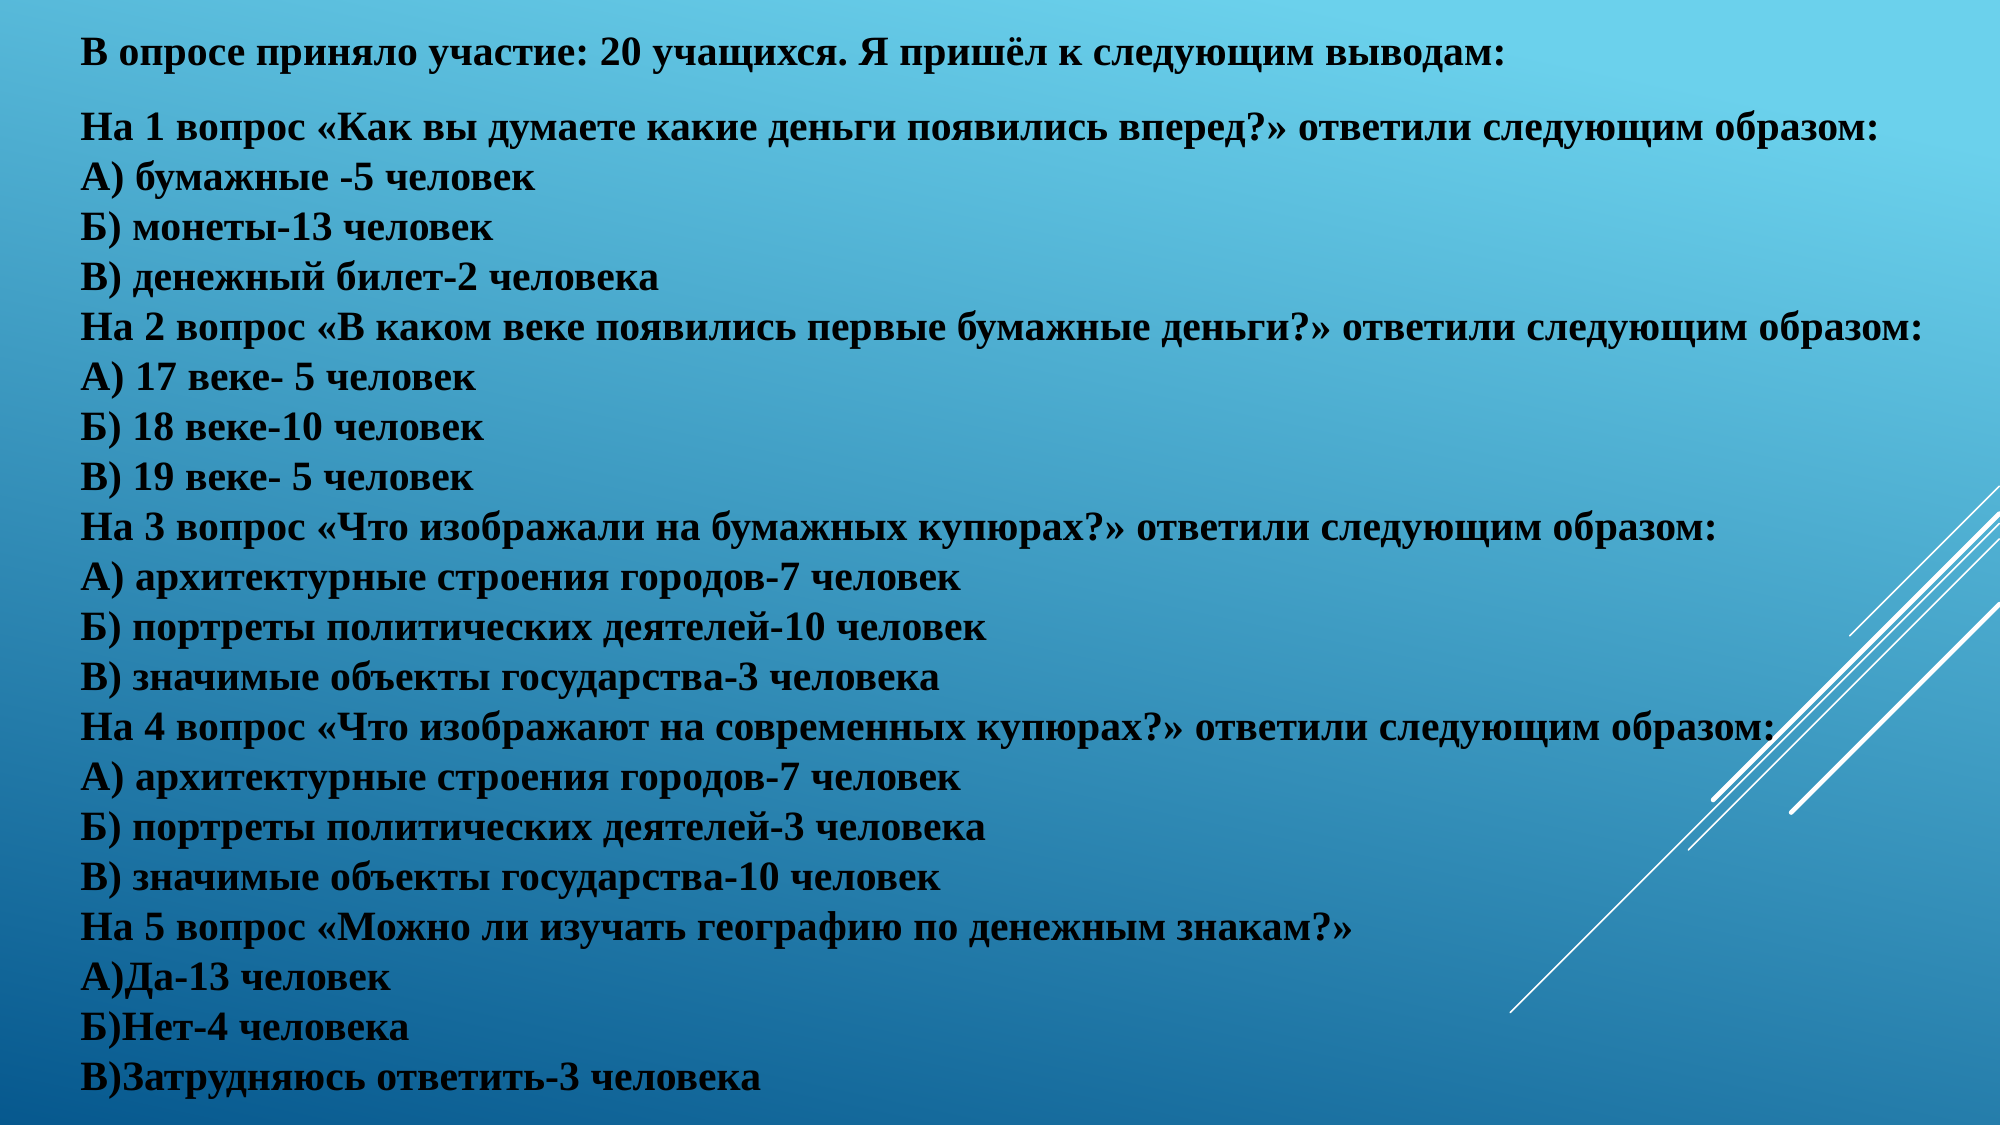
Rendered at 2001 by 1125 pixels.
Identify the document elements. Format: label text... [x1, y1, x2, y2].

text_box В опросе приняло участие: 20 учащихся. Я пришёл к следующим выводам: На 1 вопрос «Как вы думаете какие деньги появились вперед?» ответили следующим образом: А) бумажные -5 человек Б) монеты-13 человек В) денежный билет-2 человека На 2 вопрос «В каком веке появились первые бумажные деньги?» ответили следующим образом: А) 17 веке- 5 человек Б) 18 веке-10 человек В) 19 веке- 5 человек На 3 вопрос «Что изображали на бумажных купюрах?» ответили следующим образом: А) архитектурные строения городов-7 человек Б) портреты политических деятелей-10 человек В) значимые объекты государства-3 человека На 4 вопрос «Что изображают на современных купюрах?» ответили следующим образом: А) архитектурные строения городов-7 человек Б) портреты политических деятелей-3 человека В) значимые объекты государства-10 человек На 5 вопрос «Можно ли изучать географию по денежным знакам?» А)Да-13 человек Б)Нет-4 человека В)Затрудняюсь ответить-3 человека [65, 12, 2000, 1107]
